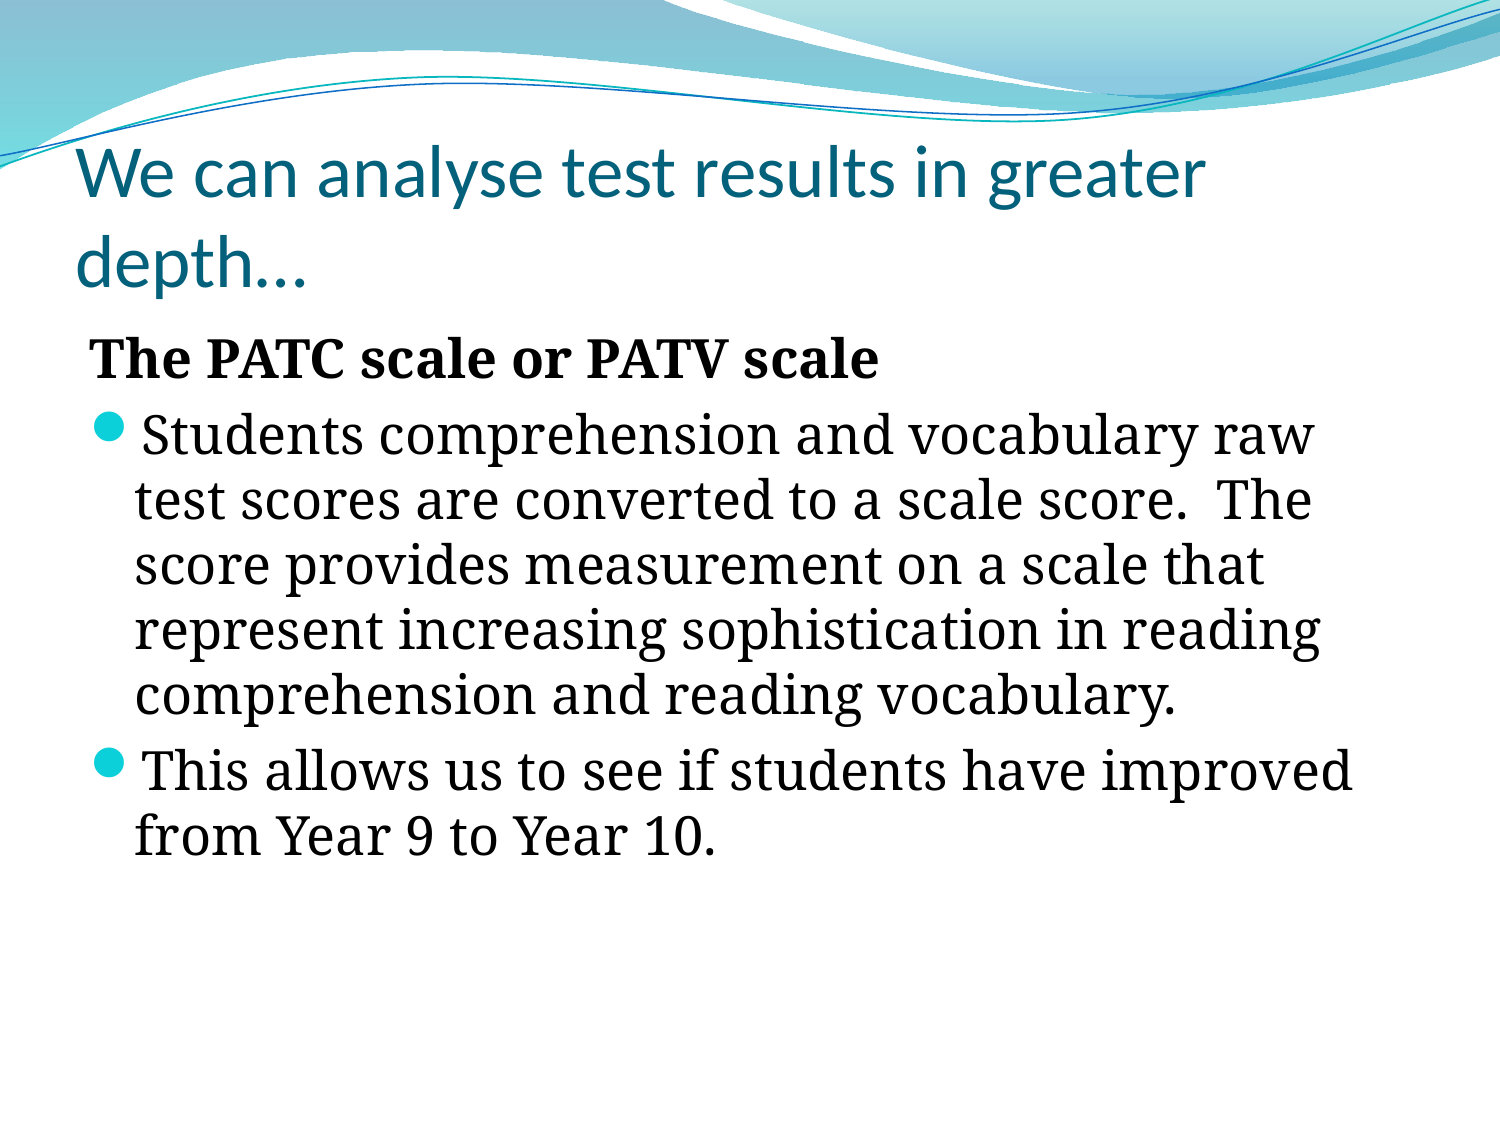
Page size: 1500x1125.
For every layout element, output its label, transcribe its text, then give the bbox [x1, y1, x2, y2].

title We can analyse test results in greater depth… [75, 115, 1425, 303]
list The PATC scale or PATV scale Students comprehension and vocabulary raw test scores are converted to a scale score. The score provides measurement on a scale that represent increasing sophistication in reading comprehension and reading vocabulary. This allows us to see if students have improved from Year 9 to Year 10. [75, 317, 1425, 1038]
